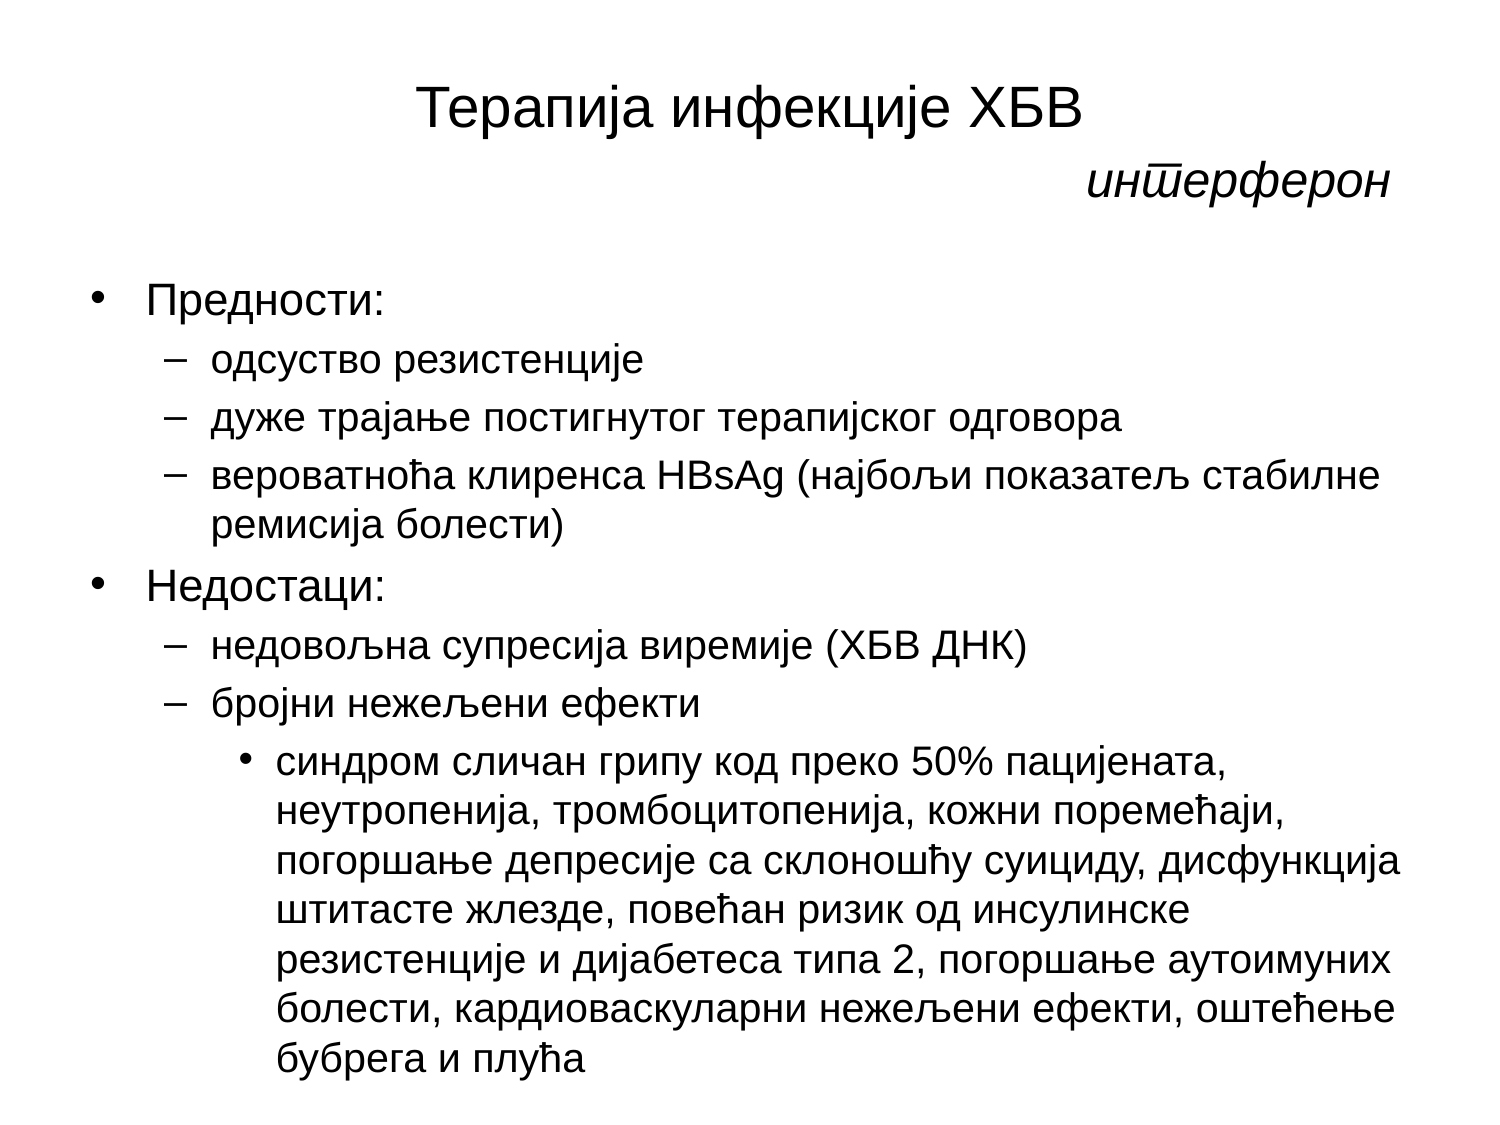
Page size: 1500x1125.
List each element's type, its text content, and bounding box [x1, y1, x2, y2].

title Терапија инфекције ХБВ интерферон [75, 45, 1425, 233]
list Предности: одсуство резистенције дуже трајање постигнутог терапијског одговора вероватноћа клиренса HBsAg (најбољи показатељ стабилне ремисија болести) Недостаци: недовољна супресија виремије (ХБВ ДНК) бројни нежељени ефекти синдром сличан грипу код преко 50% пацијената, неутропенија, тромбоцитопенија, кожни поремећаји, погоршање депресије са склоношћу суициду, дисфункција штитасте жлезде, повећан ризик од инсулинске резистенције и дијабетеса типа 2, погоршање аутоимуних болести, кардиоваскуларни нежељени ефекти, оштећење бубрега и плућа [75, 262, 1425, 1094]
